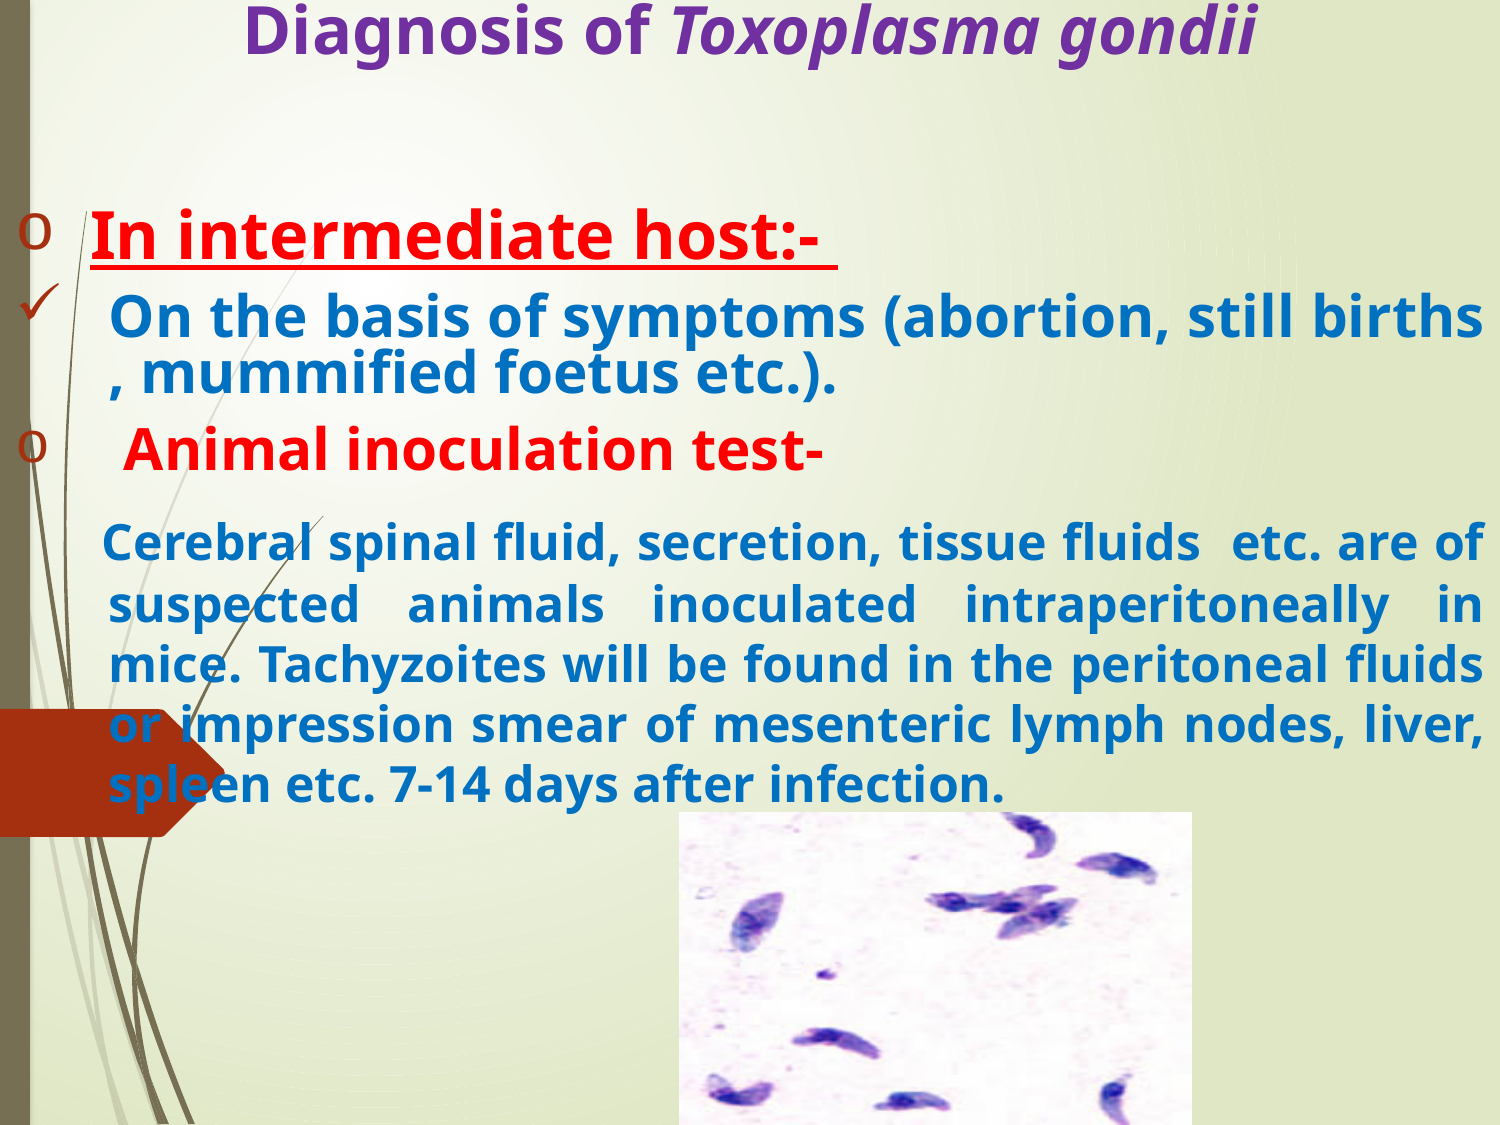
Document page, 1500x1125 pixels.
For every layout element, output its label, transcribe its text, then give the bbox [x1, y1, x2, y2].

picture [678, 812, 1192, 1125]
subtitle In intermediate host:- On the basis of symptoms (abortion, still births , mummified foetus etc.). Animal inoculation test- Cerebral spinal fluid, secretion, tissue fluids etc. are of suspected animals inoculated intraperitoneally in mice. Tachyzoites will be found in the peritoneal fluids or impression smear of mesenteric lymph nodes, liver, spleen etc. 7-14 days after infection. [0, 99, 1500, 1125]
title Diagnosis of Toxoplasma gondii [0, 0, 1500, 75]
